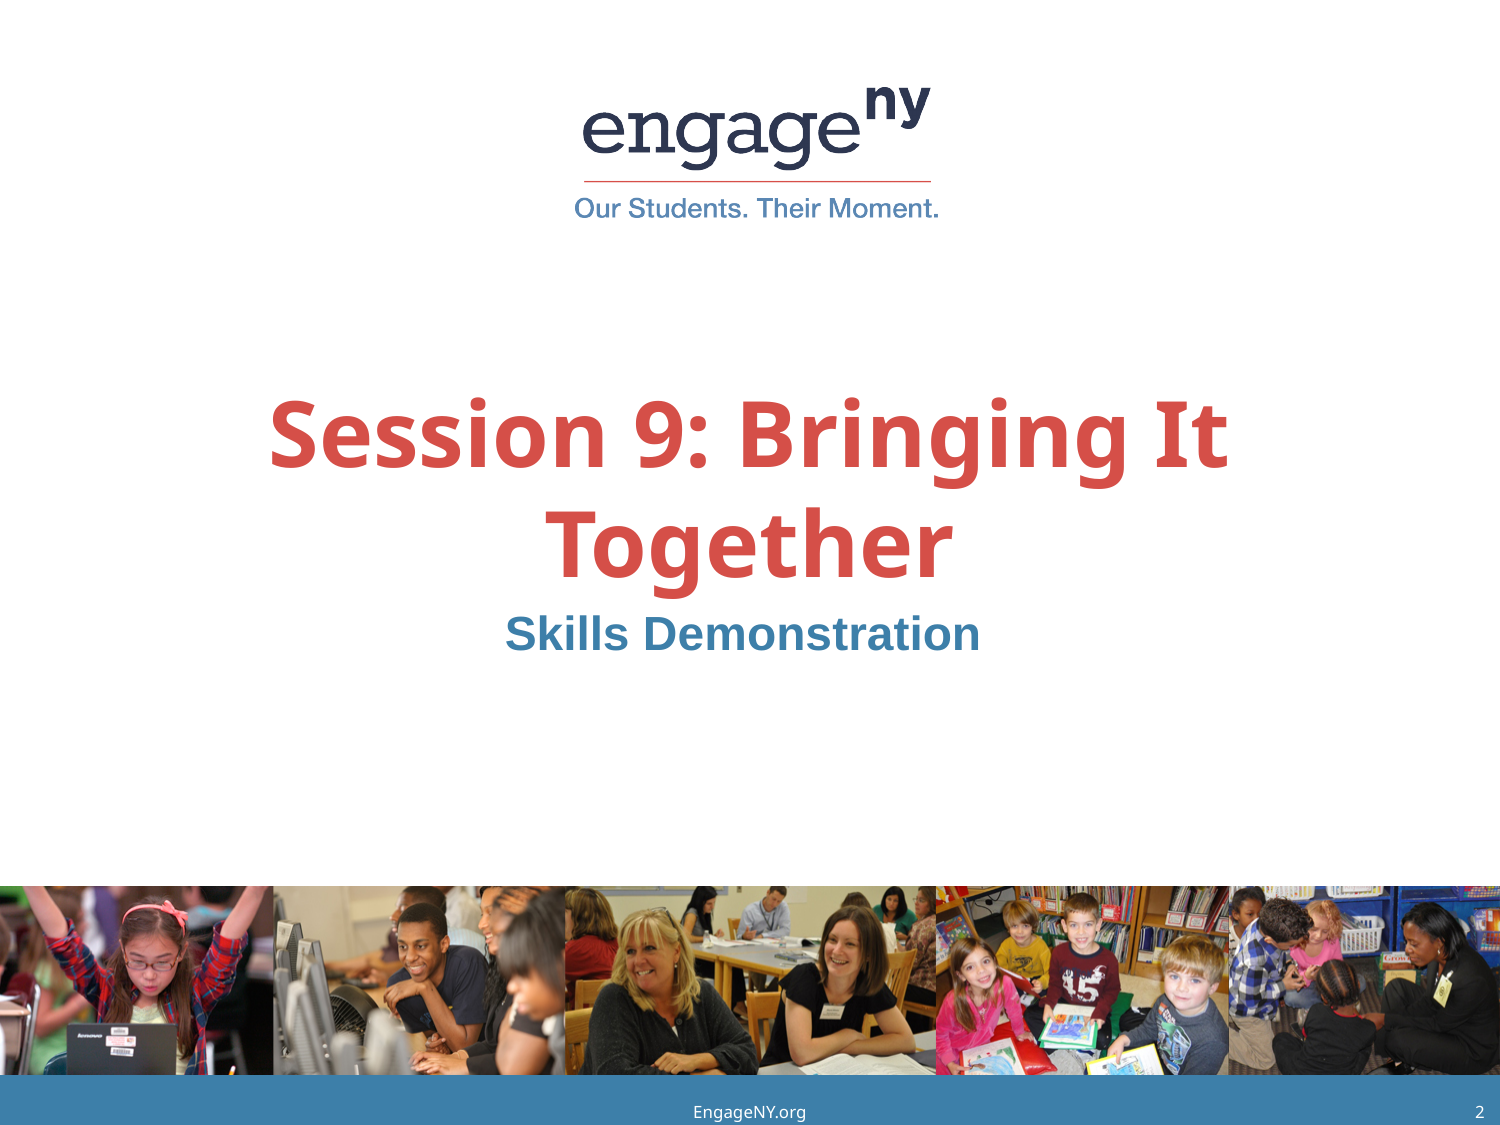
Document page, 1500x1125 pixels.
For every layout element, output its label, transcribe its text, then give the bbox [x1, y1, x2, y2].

slide_number 2 [1149, 1074, 1500, 1125]
title Session 9: Bringing It Together [112, 365, 1388, 607]
subtitle Skills Demonstration [225, 595, 1275, 883]
picture [0, 886, 1500, 1075]
picture [575, 87, 938, 218]
